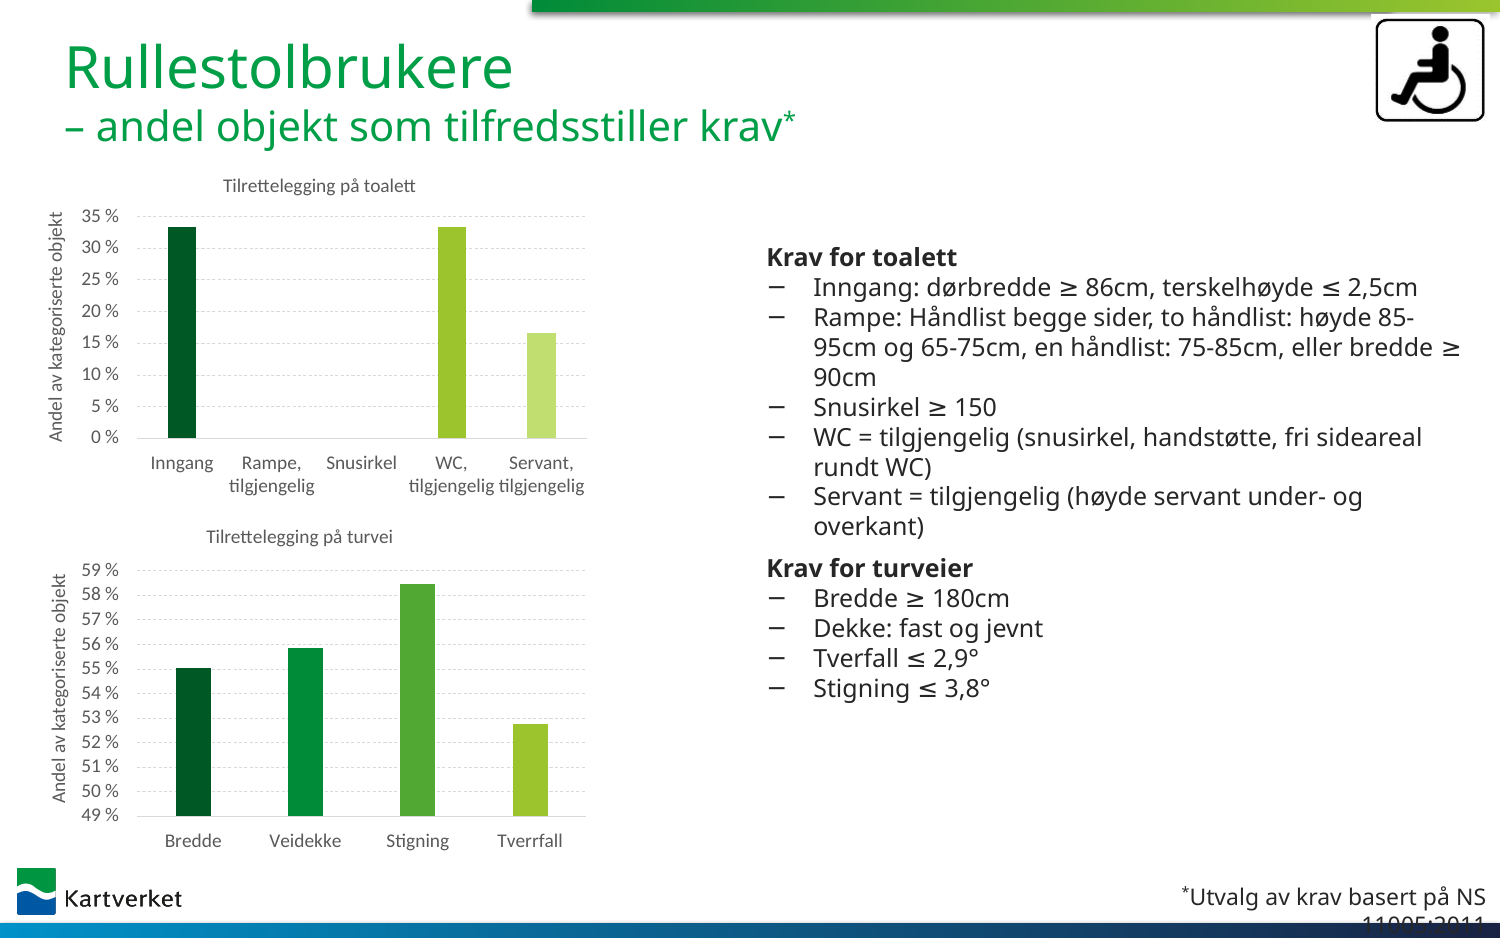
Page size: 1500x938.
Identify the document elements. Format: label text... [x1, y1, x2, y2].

picture [1371, 13, 1491, 127]
picture [41, 520, 598, 859]
picture [41, 166, 598, 505]
text_box Krav for turveier Bredde ≥ 180cm Dekke: fast og jevnt Tverfall ≤ 2,9° Stigning ≤ 3,8° [751, 545, 1483, 710]
text_box Rullestolbrukere – andel objekt som tilfredsstiller krav* [49, 14, 1431, 158]
text_box Krav for toalett Inngang: dørbredde ≥ 86cm, terskelhøyde ≤ 2,5cm Rampe: Håndlist begge sider, to håndlist: høyde 85-95cm og 65-75cm, en håndlist: 75-85cm, eller bredde ≥ 90cm Snusirkel ≥ 150 WC = tilgjengelig (snusirkel, handstøtte, fri sideareal rundt WC) Servant = tilgjengelig (høyde servant under- og overkant) [751, 234, 1483, 545]
text_box *Utvalg av krav basert på NS 11005:2011 [1068, 873, 1500, 938]
